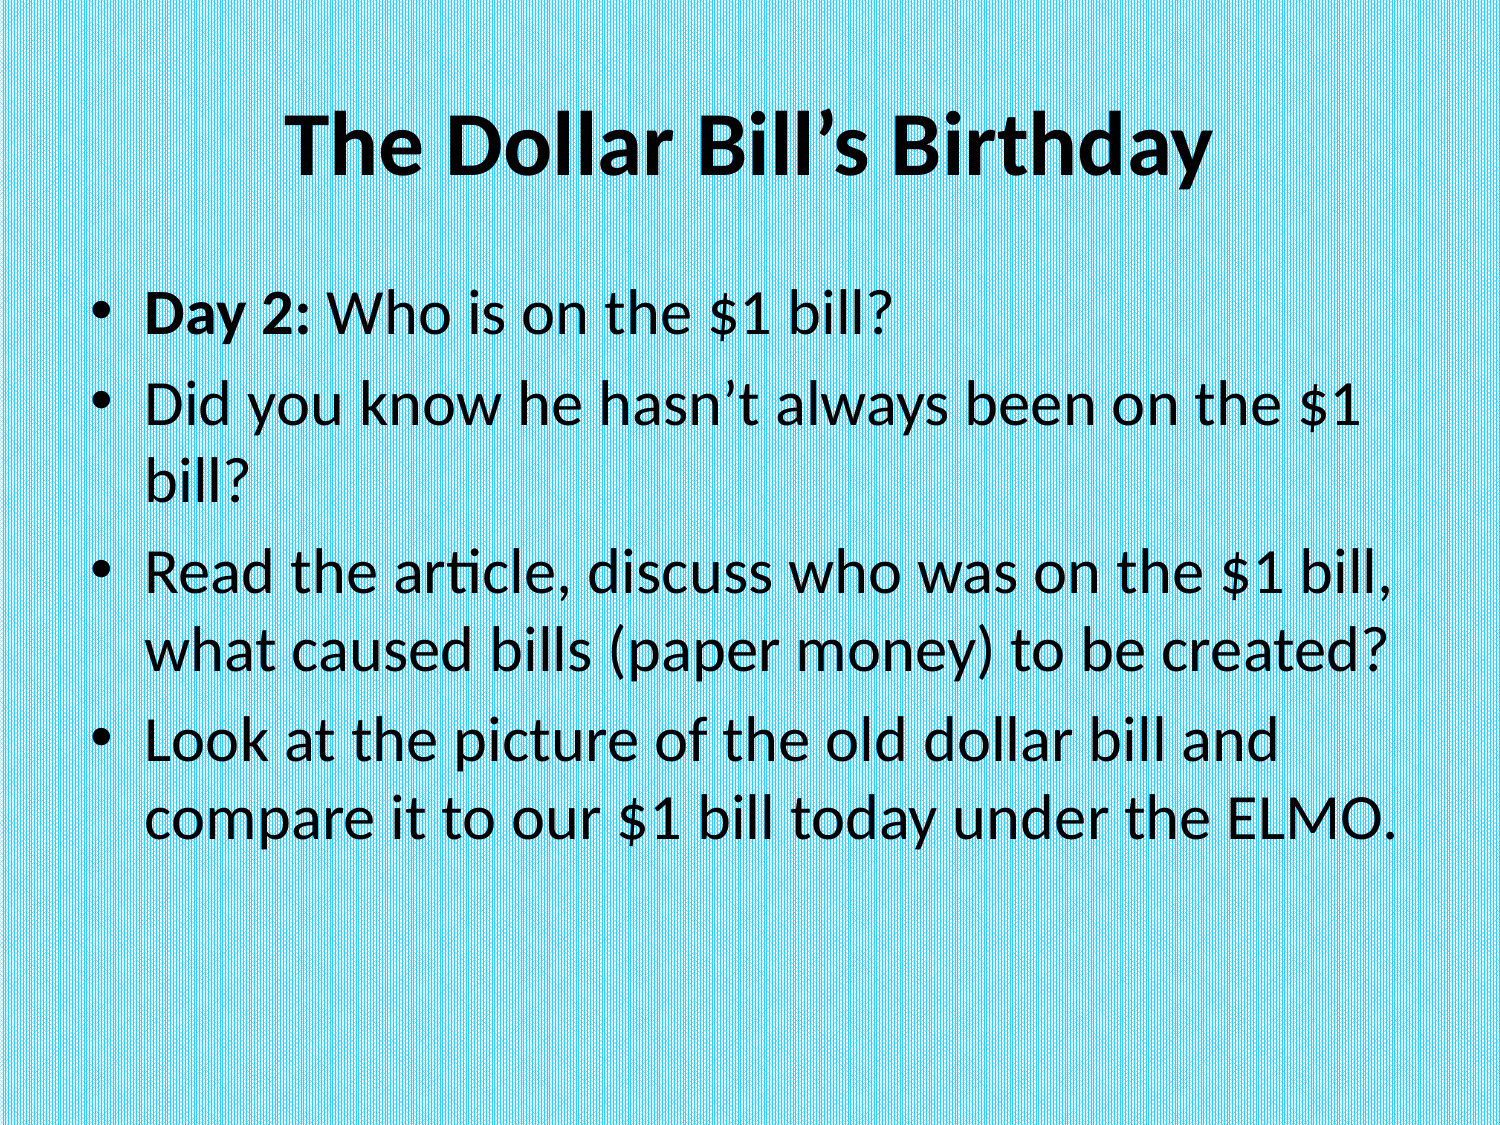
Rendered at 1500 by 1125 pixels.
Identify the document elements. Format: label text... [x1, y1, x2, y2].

title The Dollar Bill’s Birthday [75, 45, 1425, 233]
list Day 2: Who is on the $1 bill? Did you know he hasn’t always been on the $1 bill? Read the article, discuss who was on the $1 bill, what caused bills (paper money) to be created? Look at the picture of the old dollar bill and compare it to our $1 bill today under the ELMO. [75, 262, 1425, 1005]
